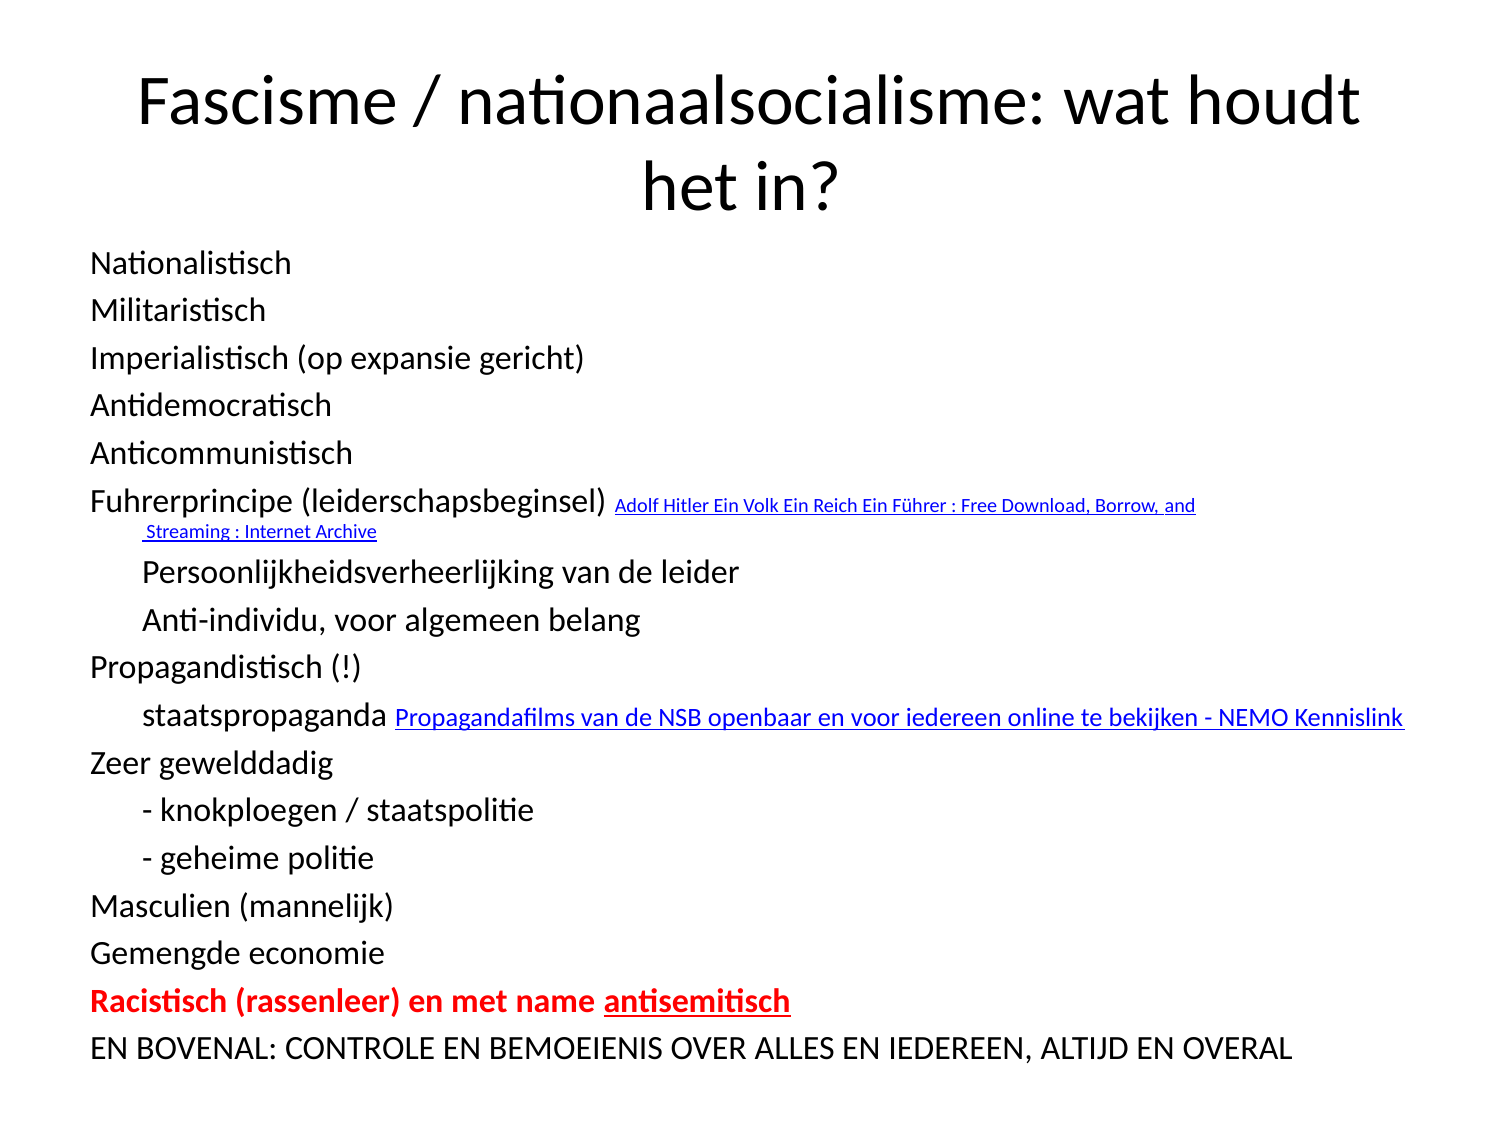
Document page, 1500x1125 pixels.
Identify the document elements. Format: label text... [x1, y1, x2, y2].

list Nationalistisch Militaristisch Imperialistisch (op expansie gericht) Antidemocratisch Anticommunistisch Fuhrerprincipe (leiderschapsbeginsel) Adolf Hitler Ein Volk Ein Reich Ein Führer : Free Download, Borrow, and Streaming : Internet Archive Persoonlijkheidsverheerlijking van de leider Anti-individu, voor algemeen belang Propagandistisch (!) staatspropaganda Propagandafilms van de NSB openbaar en voor iedereen online te bekijken - NEMO Kennislink Zeer gewelddadig - knokploegen / staatspolitie - geheime politie Masculien (mannelijk) Gemengde economie Racistisch (rassenleer) en met name antisemitisch EN BOVENAL: CONTROLE EN BEMOEIENIS OVER ALLES EN IEDEREEN, ALTIJD EN OVERAL [75, 232, 1425, 1106]
title Fascisme / nationaalsocialisme: wat houdt het in? [75, 45, 1425, 232]
